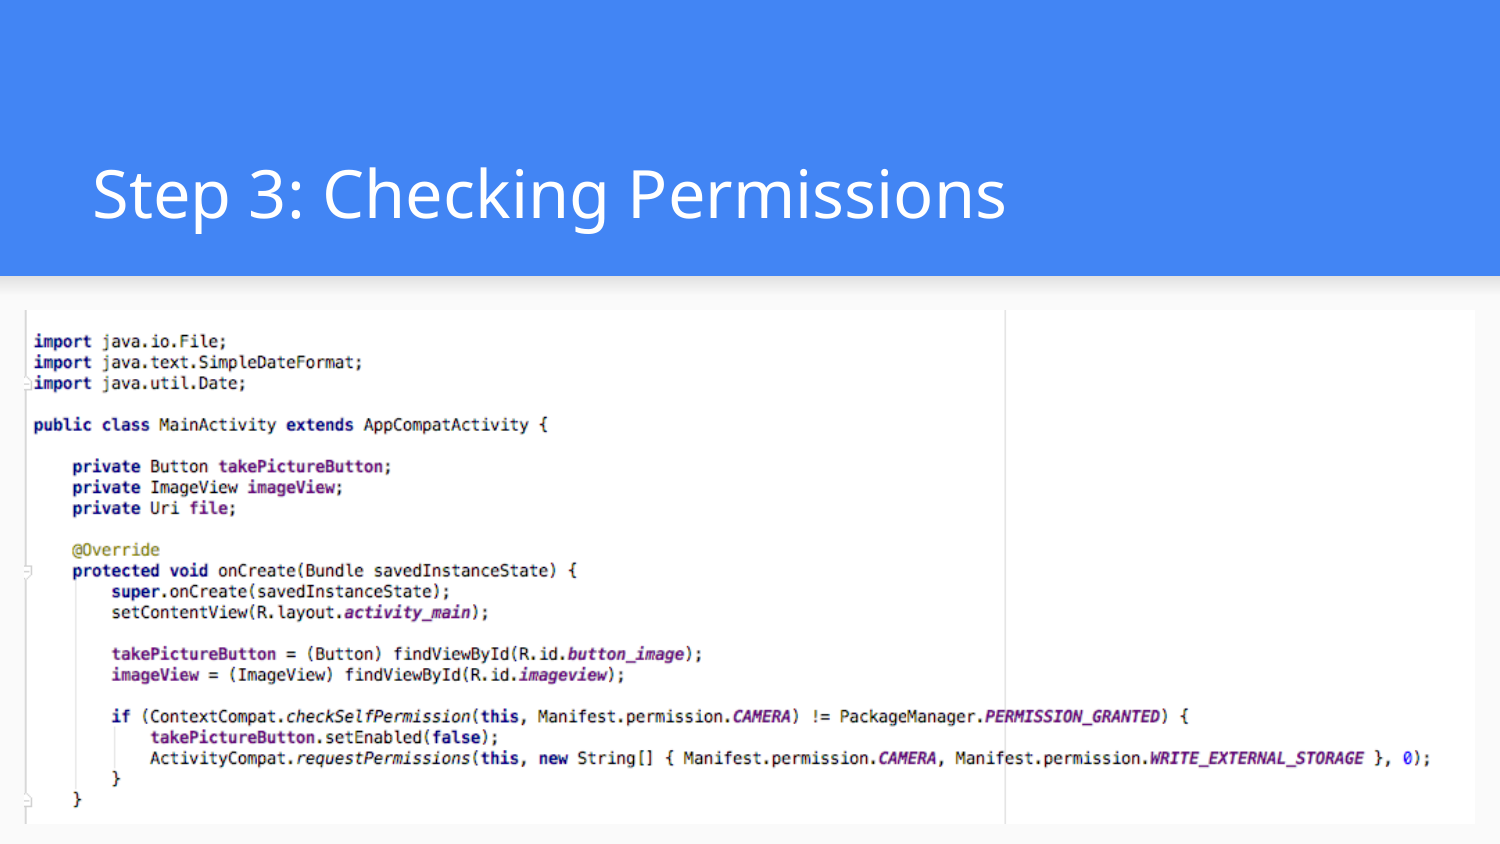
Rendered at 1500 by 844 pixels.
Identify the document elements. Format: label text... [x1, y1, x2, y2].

title Step 3: Checking Permissions [77, 121, 1427, 248]
picture [24, 310, 1476, 824]
